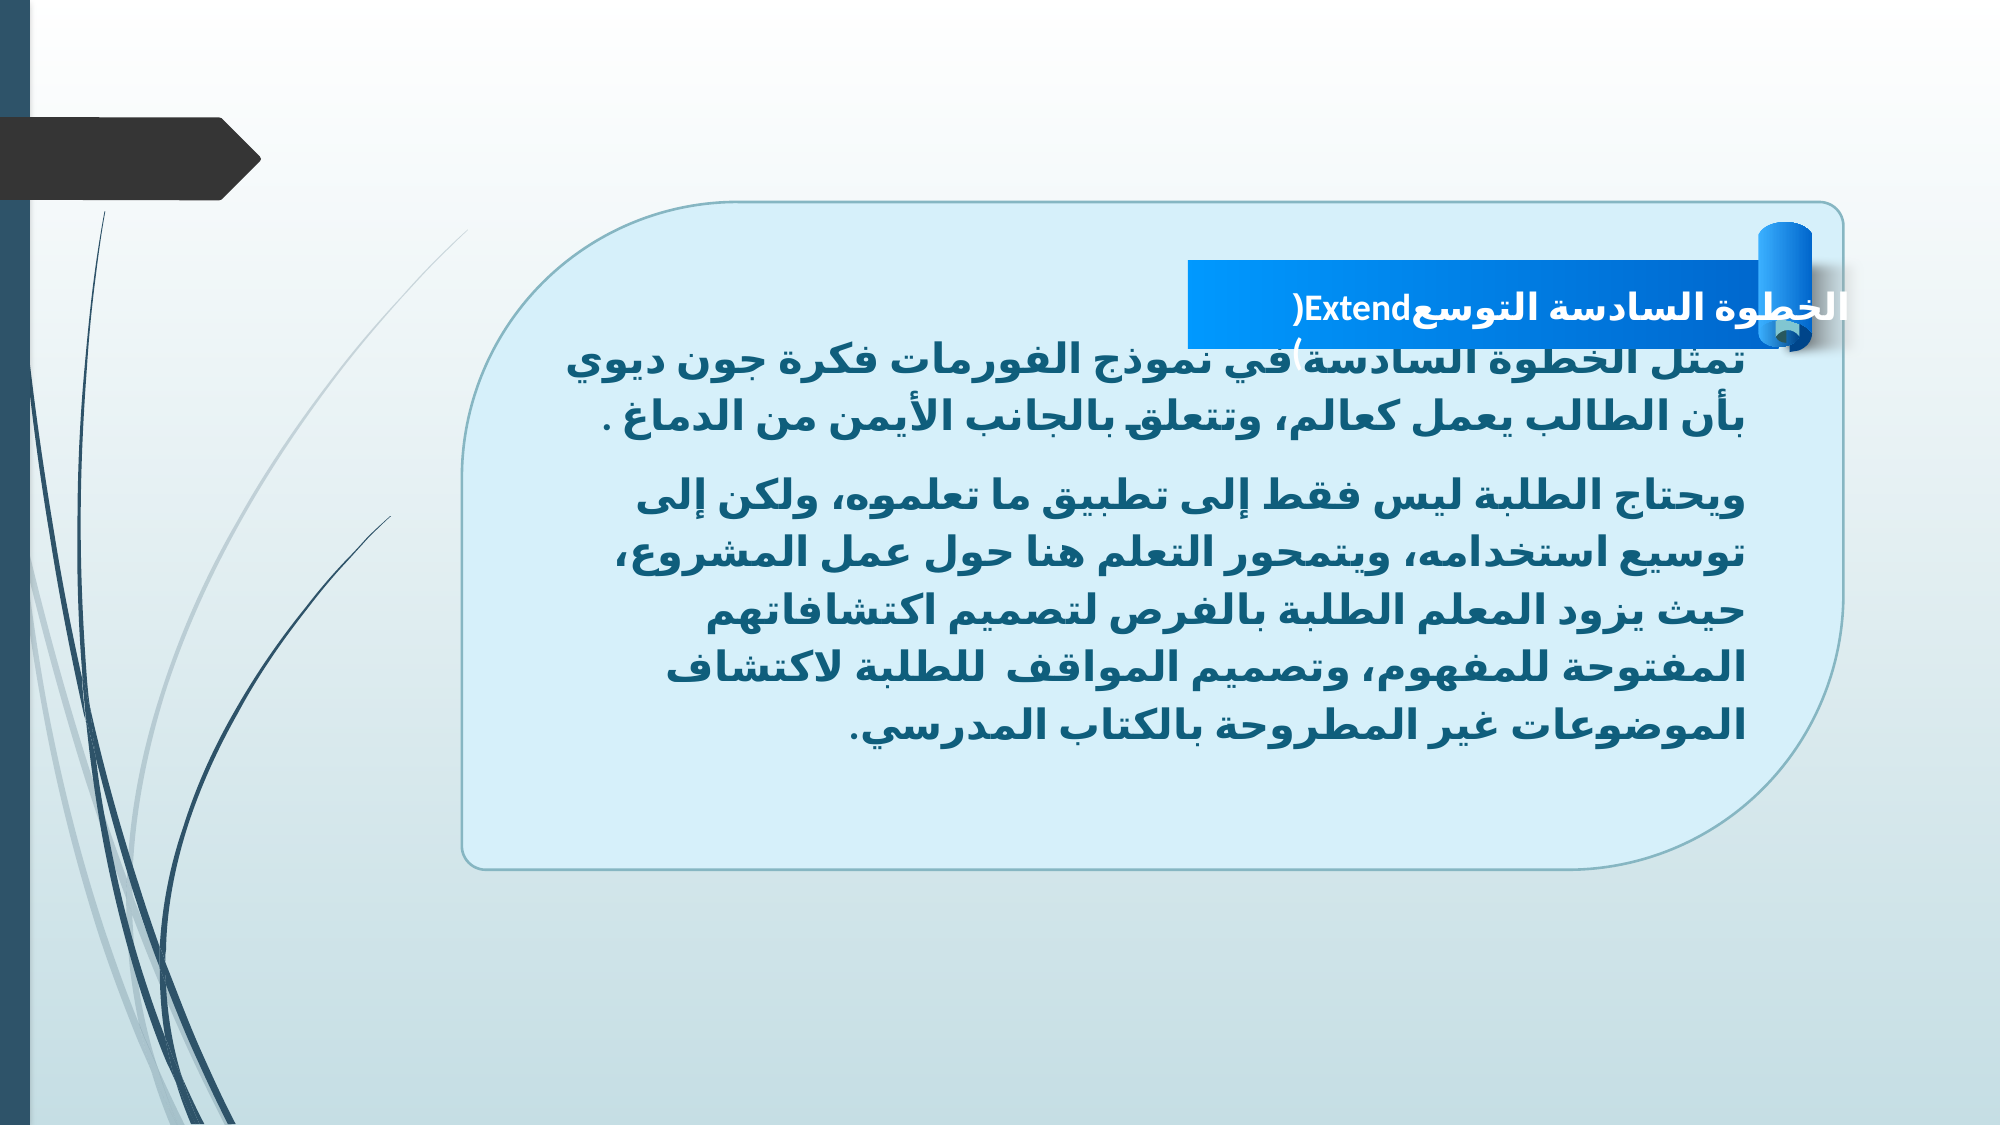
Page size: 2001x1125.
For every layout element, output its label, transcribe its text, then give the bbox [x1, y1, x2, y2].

text_box )Extendالخطوة السادسة التوسع ( [1276, 364, 1872, 381]
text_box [1187, 221, 1869, 360]
text_box تمثل الخطوة السادسة في نموذج الفورمات فكرة جون ديوي بأن الطالب يعمل كعالم، وتتعلق بالجانب الأيمن من الدماغ . ويحتاج الطلبة ليس فقط إلى تطبيق ما تعلموه، ولكن إلى توسيع استخدامه، ويتمحور التعلم هنا حول عمل المشروع، حيث يزود المعلم الطلبة بالفرص لتصميم اكتشافاتهم المفتوحة للمفهوم، وتصميم المواقف للطلبة لاكتشاف الموضوعات غير المطروحة بالكتاب المدرسي. [460, 200, 1845, 872]
